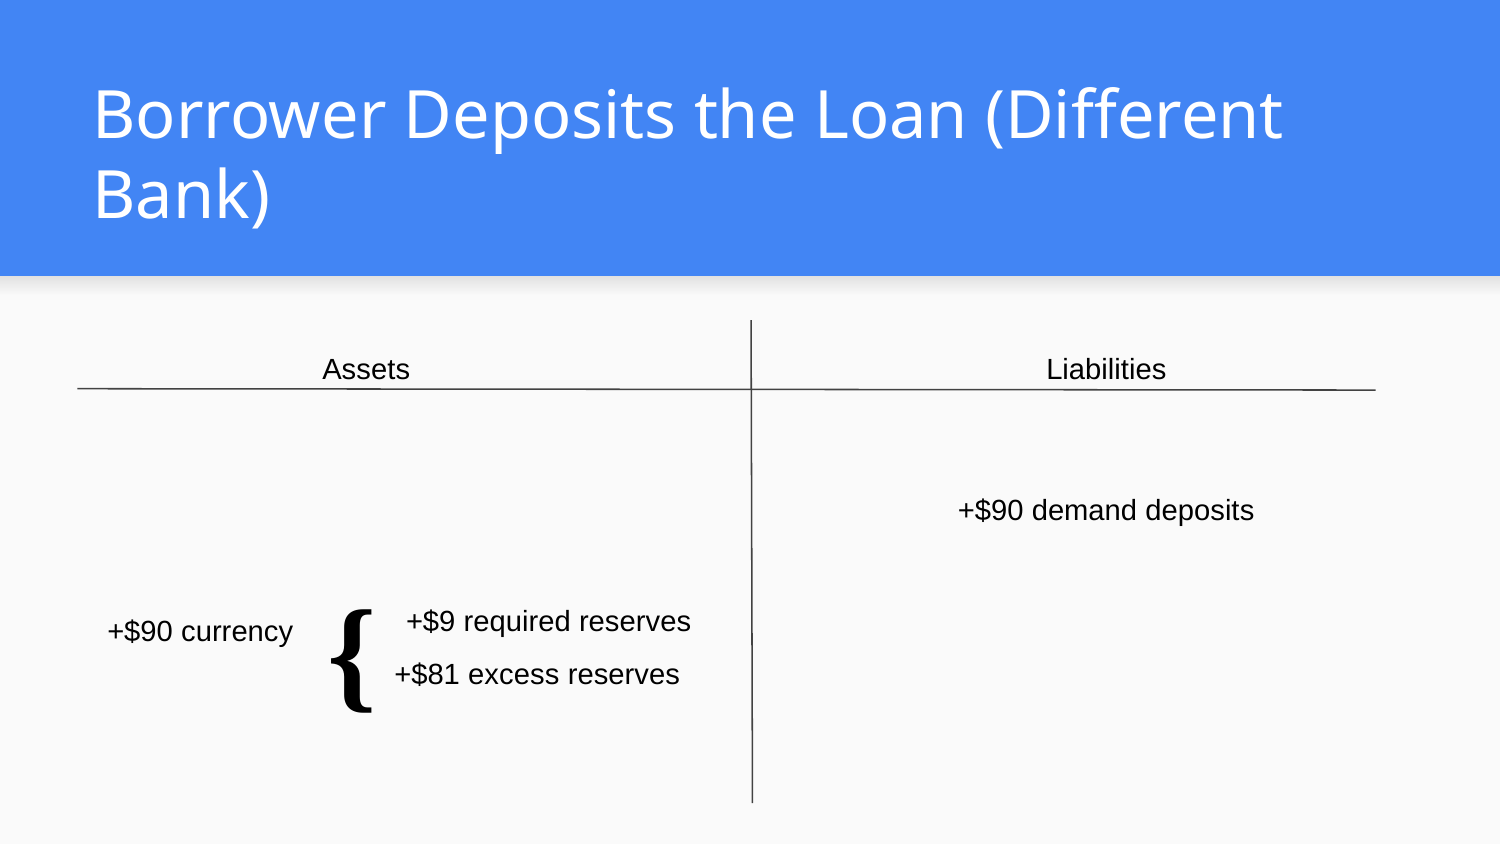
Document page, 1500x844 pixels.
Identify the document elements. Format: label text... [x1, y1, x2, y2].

title Borrower Deposits the Loan (Different Bank) [77, 121, 1427, 248]
text_box +$9 required reserves [374, 586, 724, 641]
text_box Assets [251, 335, 481, 387]
text_box +$90 currency [77, 596, 312, 651]
text_box +$81 excess reserves [374, 641, 700, 694]
text_box +$90 demand deposits [907, 476, 1306, 531]
text_box { [312, 571, 370, 698]
text_box Liabilities [1022, 335, 1191, 387]
